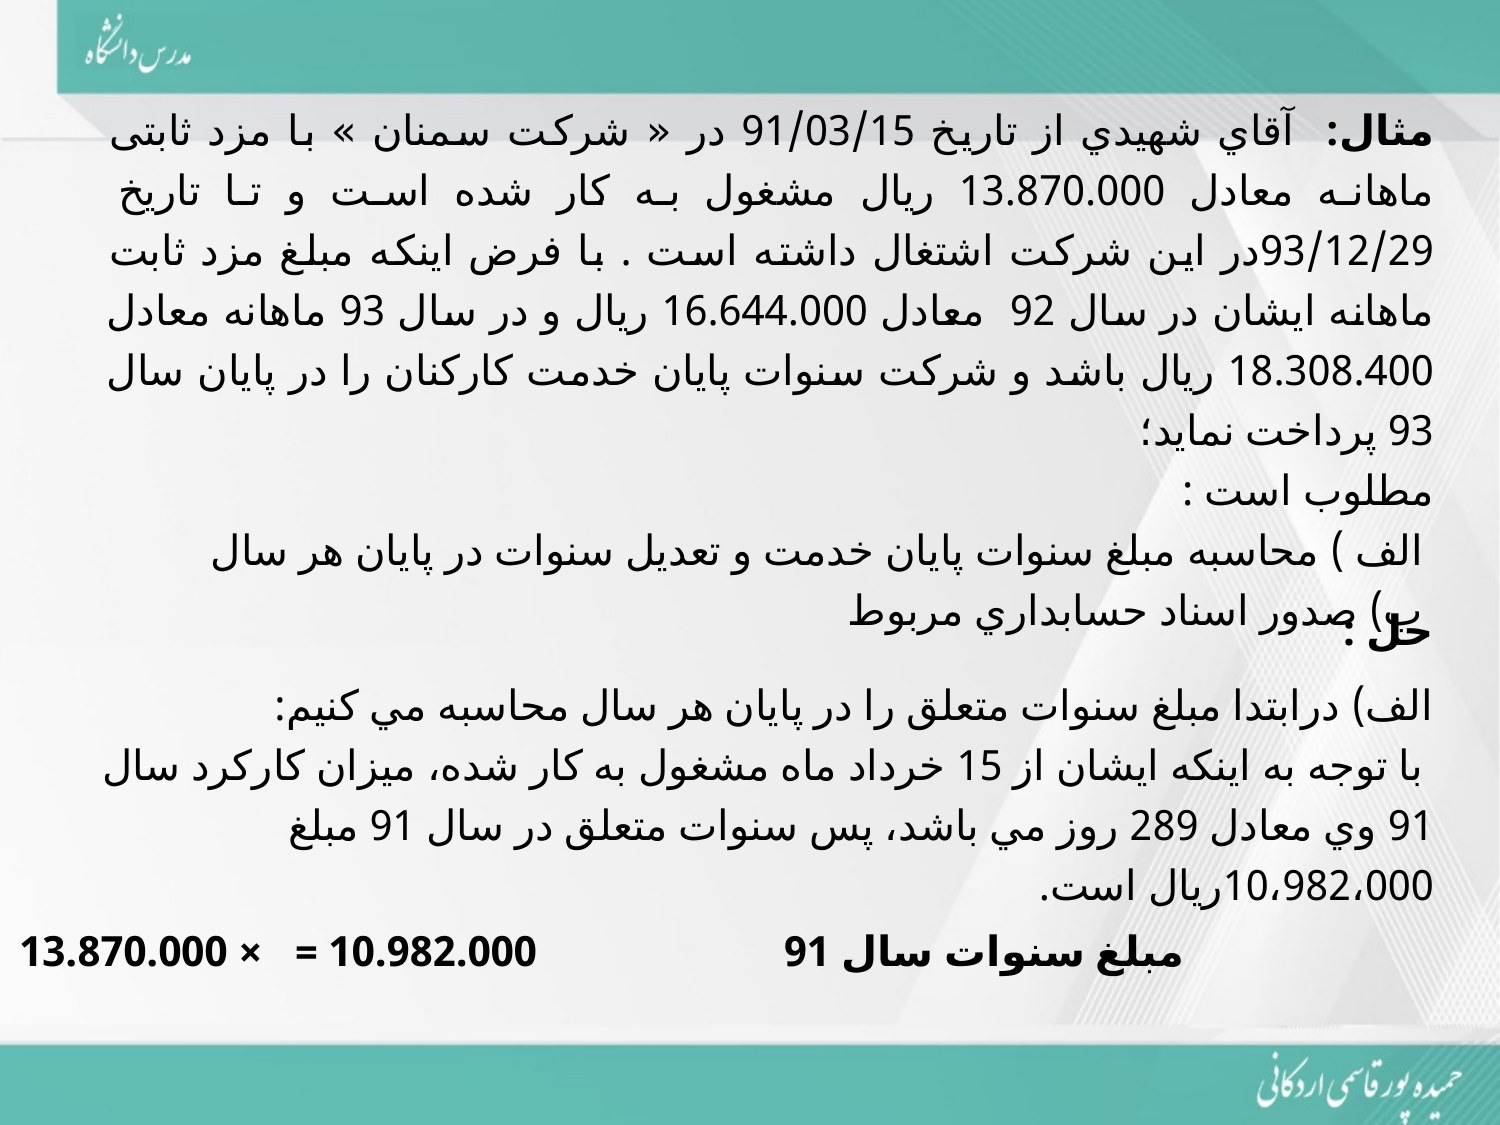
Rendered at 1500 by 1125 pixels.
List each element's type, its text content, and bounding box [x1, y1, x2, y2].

text_box حل : الف) درابتدا مبلغ سنوات متعلق را در پايان هر سال محاسبه مي کنيم: با توجه به اينکه ايشان از 15 خرداد ماه مشغول به کار شده، ميزان کارکرد سال 91 وي معادل 289 روز مي باشد، پس سنوات متعلق در سال 91 مبلغ 10،982،000ريال است. [54, 586, 1449, 917]
text_box مثال: آقاي شهيدي از تاريخ 91/03/15 در « شرکت سمنان » با مزد ثابتی ماهانه معادل 13.870.000 ريال مشغول به کار شده است و تا تاريخ 93/12/29در اين شرکت اشتغال داشته است . با فرض اينکه مبلغ مزد ثابت ماهانه ايشان در سال 92 معادل 16.644.000 ريال و در سال 93 ماهانه معادل 18.308.400 ريال باشد و شرکت سنوات پايان خدمت کارکنان را در پايان سال 93 پرداخت نمايد؛ مطلوب است : الف ) محاسبه مبلغ سنوات پايان خدمت و تعديل سنوات در پايان هر سال ب) صدور اسناد حسابداري مربوط [90, 86, 1449, 586]
picture [0, 0, 1500, 1125]
